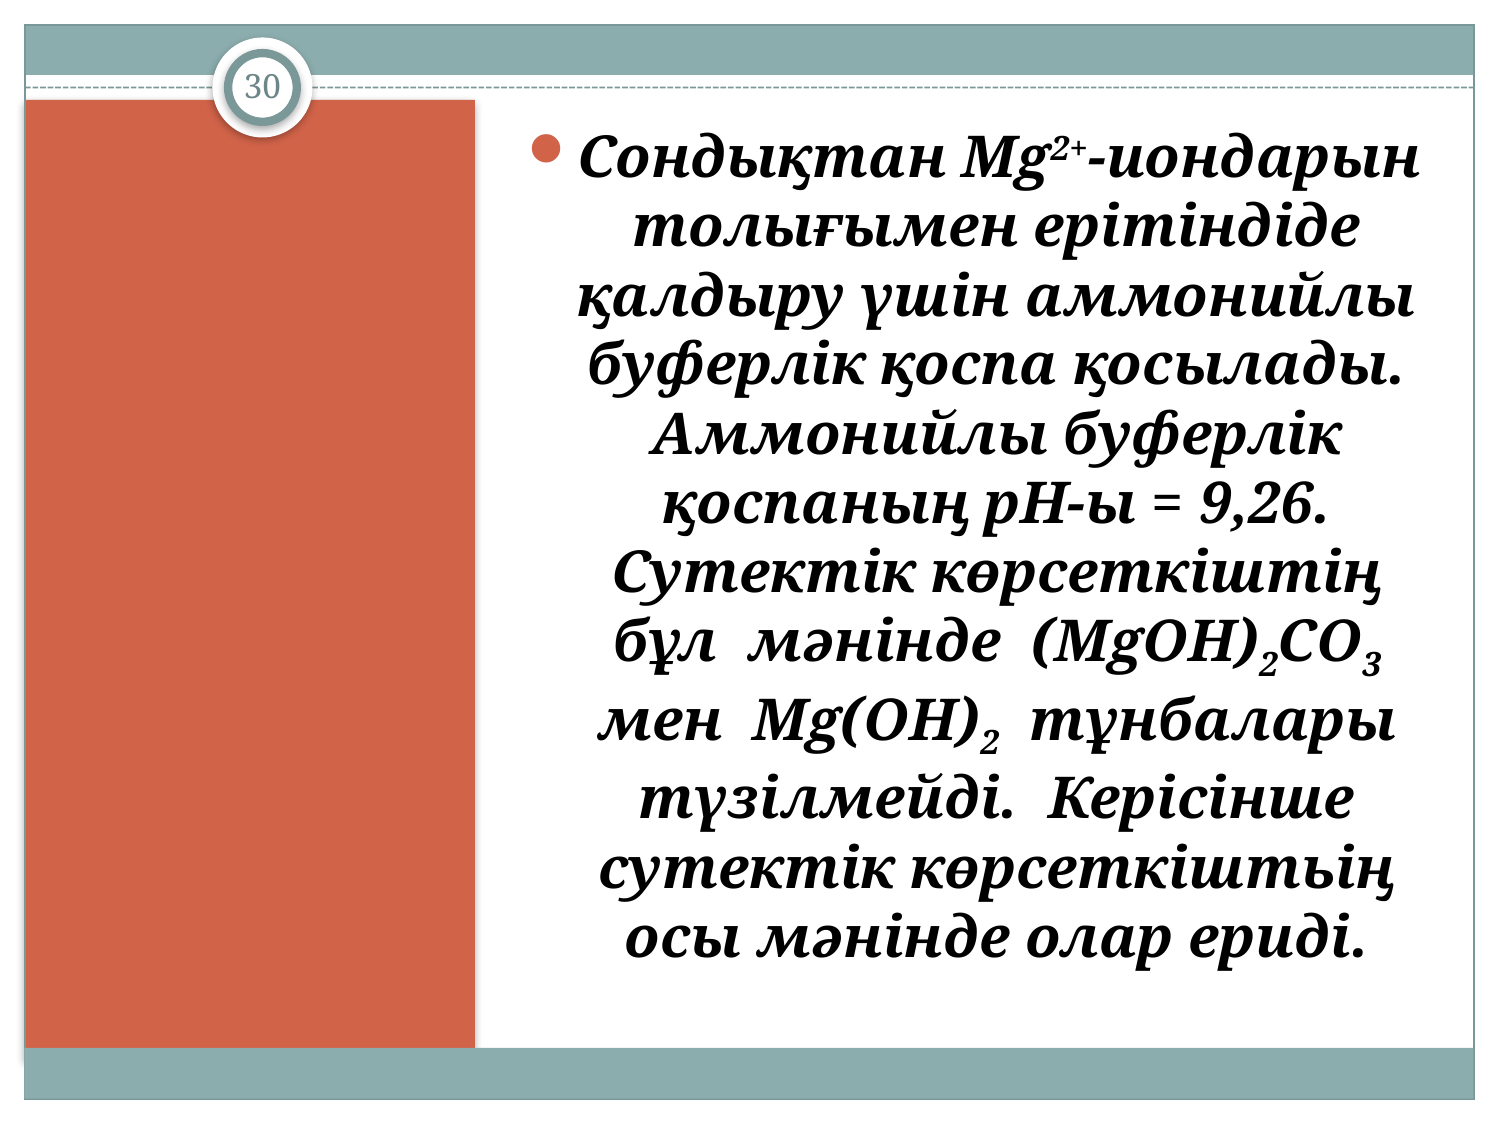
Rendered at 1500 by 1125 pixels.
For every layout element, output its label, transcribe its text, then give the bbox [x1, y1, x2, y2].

slide_number 30 [225, 51, 300, 124]
list Сондықтан Мg2+-иондарын толығымен ерітіндіде қалдыру үшін аммонийлы буферлік қоспа қосылады. Аммонийлы буферлік қоспаның рН-ы = 9,26. Сутектік көрсеткіштің бұл мәнінде (МgОН)2СО3 мен Мg(ОН)2 тұнбалары түзілмейді. Керісінше сутектік көрсеткіштьің осы мәнінде олар ериді. [512, 112, 1438, 1001]
